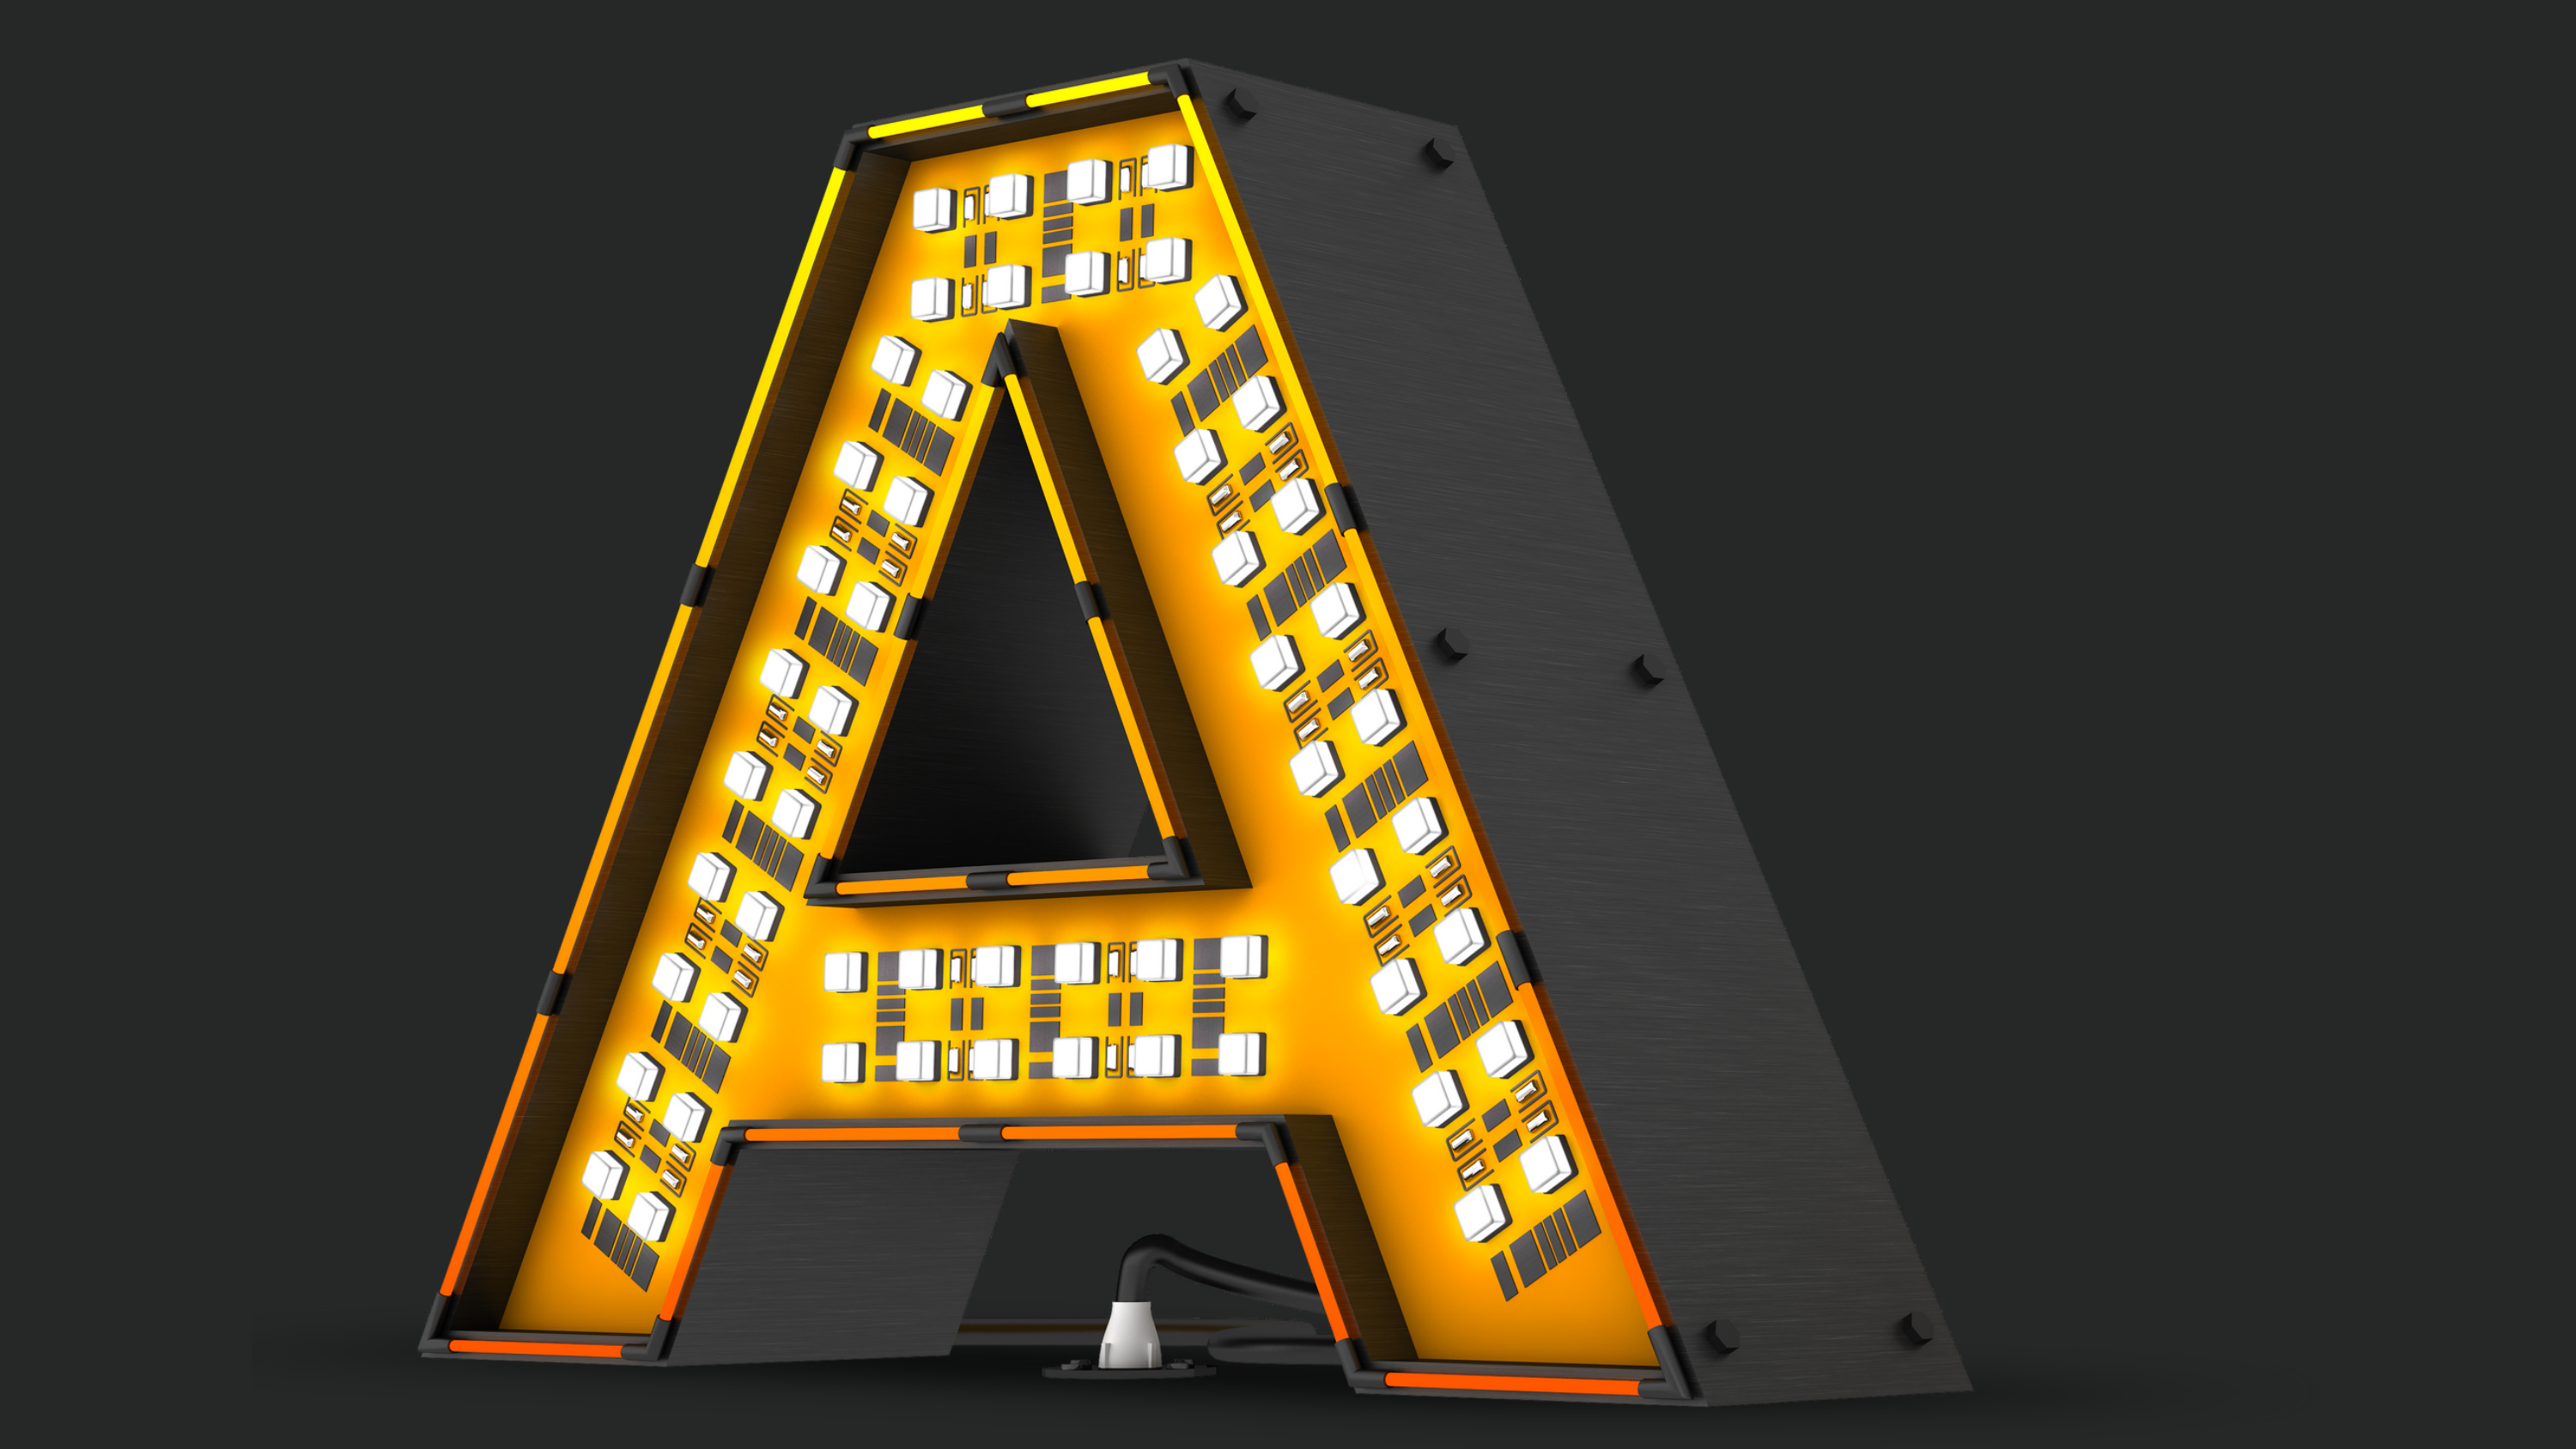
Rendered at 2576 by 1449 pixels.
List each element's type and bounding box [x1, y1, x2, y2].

text_box [252, 58, 2324, 1449]
